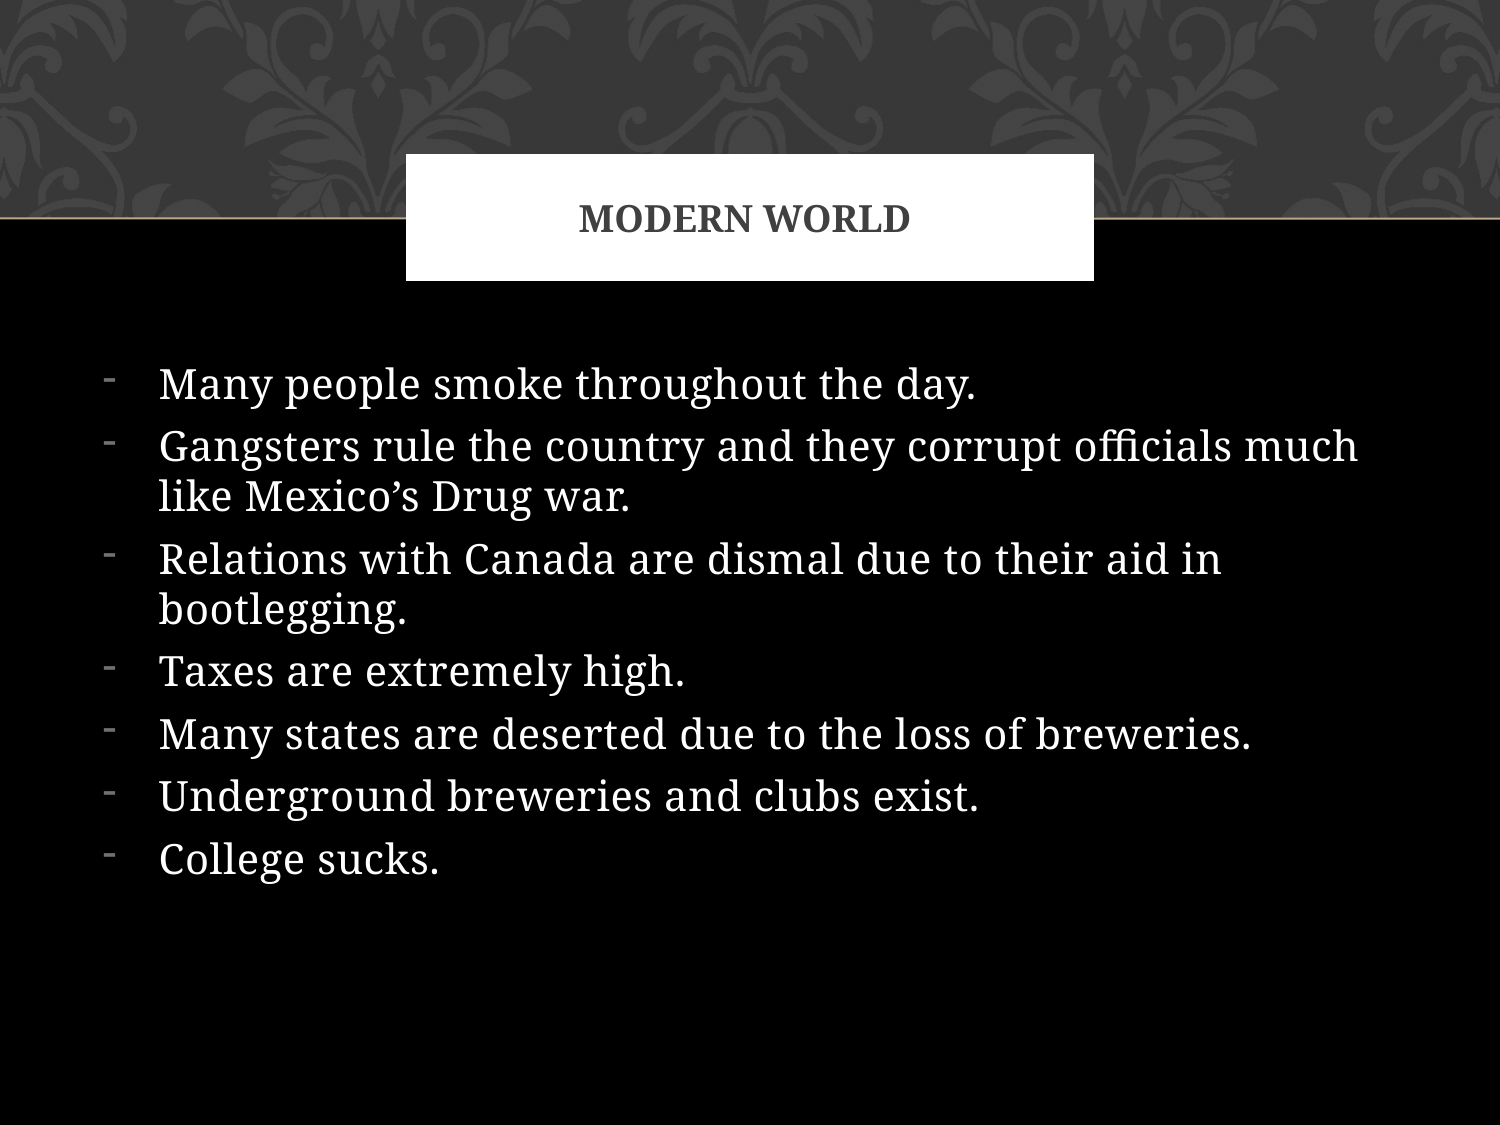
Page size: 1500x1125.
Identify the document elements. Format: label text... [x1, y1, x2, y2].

list Many people smoke throughout the day. Gangsters rule the country and they corrupt officials much like Mexico’s Drug war. Relations with Canada are dismal due to their aid in bootlegging. Taxes are extremely high. Many states are deserted due to the loss of breweries. Underground breweries and clubs exist. College sucks. [87, 350, 1438, 1019]
title Modern world [406, 154, 1094, 281]
